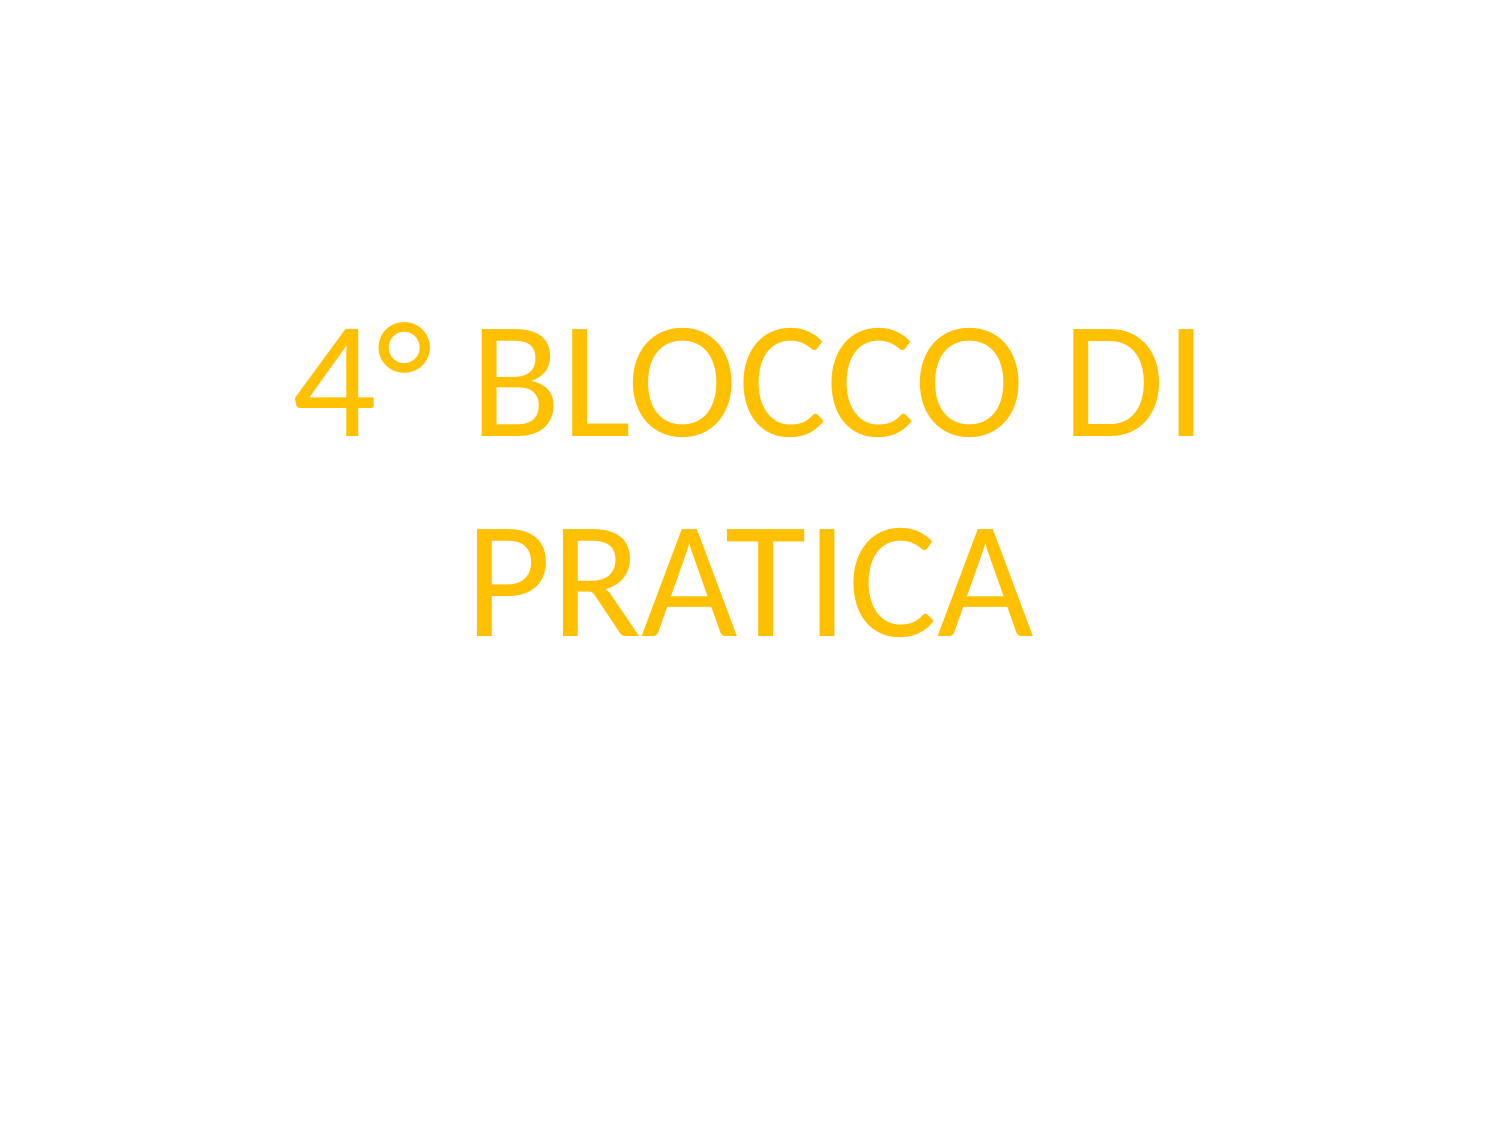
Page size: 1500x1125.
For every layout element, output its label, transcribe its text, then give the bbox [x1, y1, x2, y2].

title 4° BLOCCO DI PRATICA [112, 349, 1388, 591]
